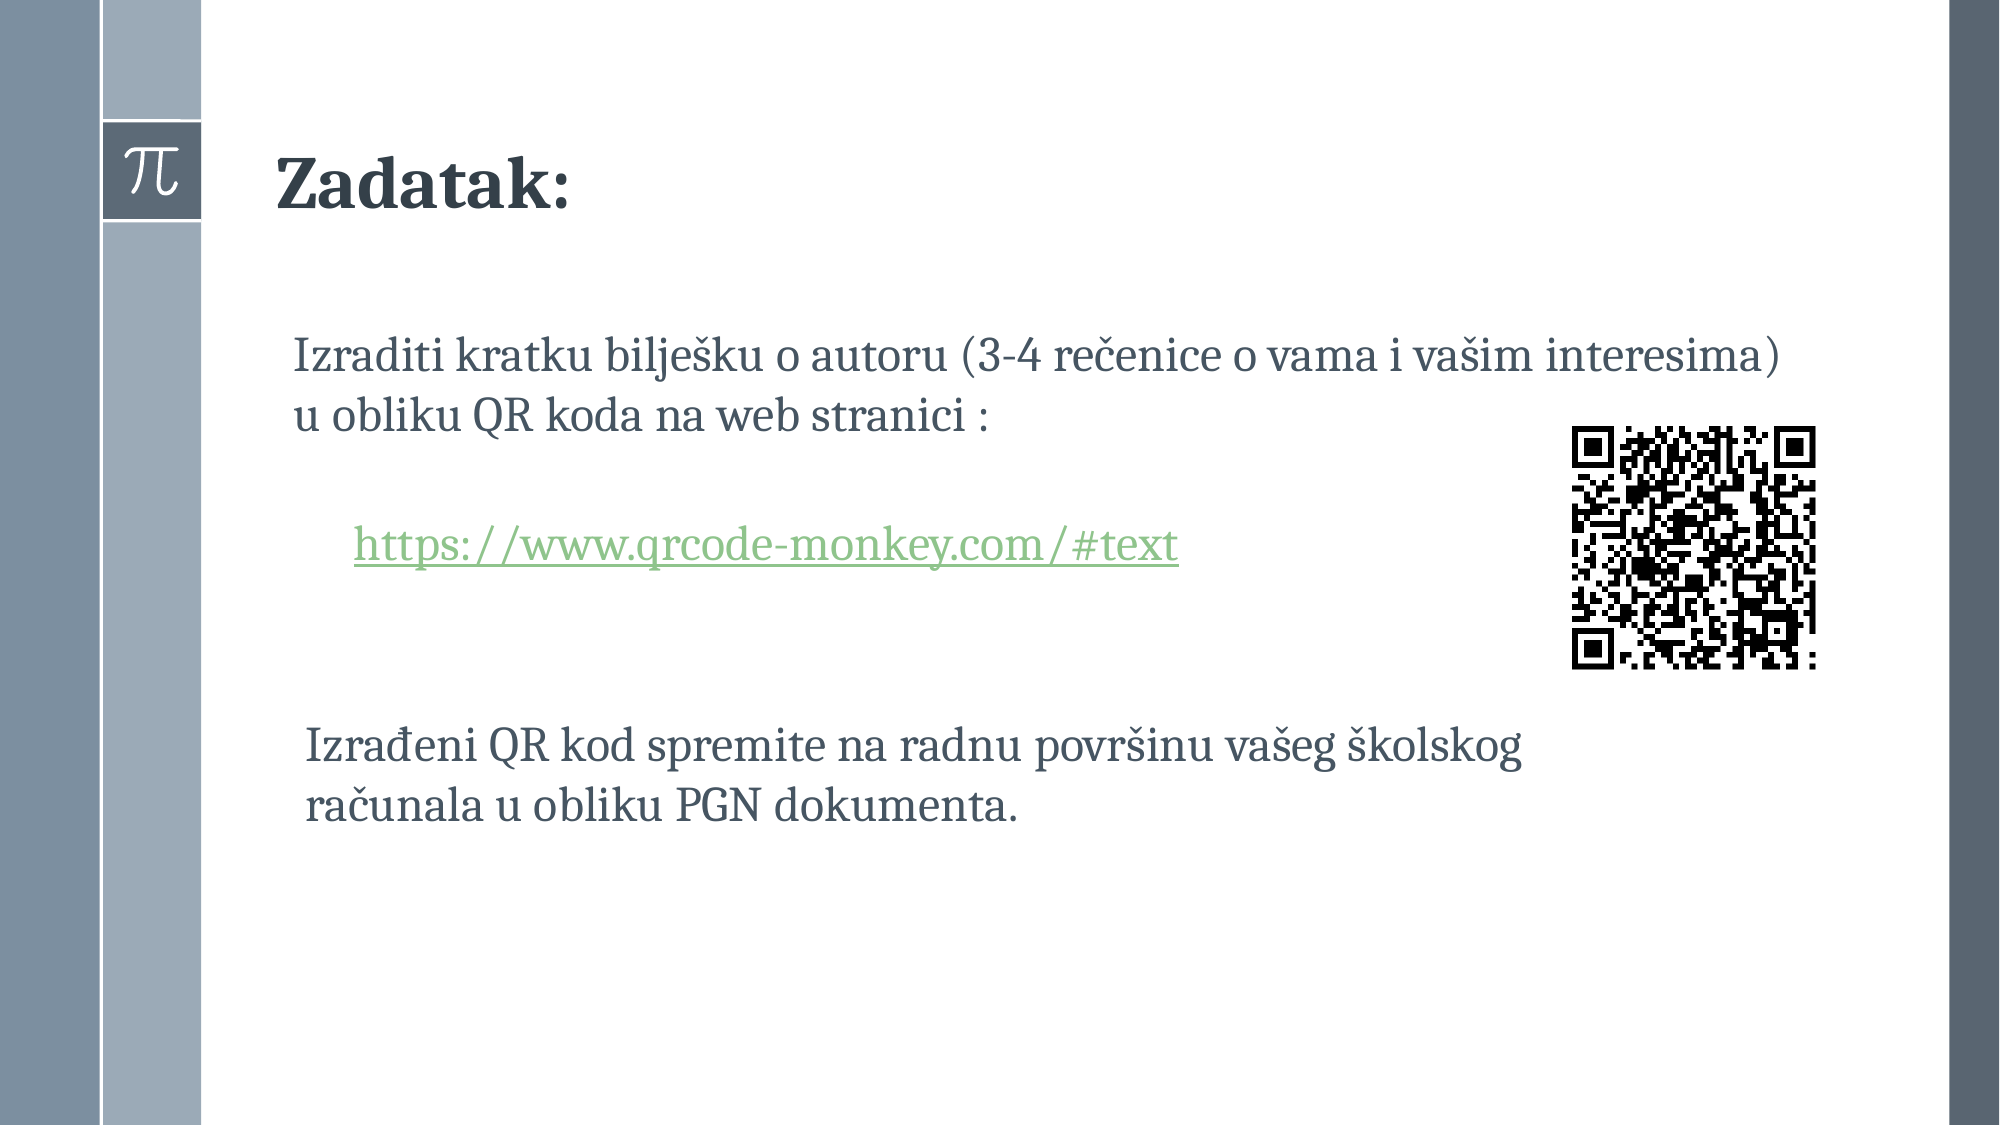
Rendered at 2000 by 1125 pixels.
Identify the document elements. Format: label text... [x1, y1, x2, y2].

text_box Zadatak: [261, 29, 1866, 233]
text_box https://www.qrcode-monkey.com/#text [339, 503, 1194, 639]
picture [1566, 420, 1821, 675]
text_box Izraditi kratku bilješku o autoru (3-4 rečenice o vama i vašim interesima) u obliku QR koda na web stranici : [279, 314, 1815, 450]
text_box Izrađeni QR kod spremite na radnu površinu vašeg školskog računala u obliku PGN dokumenta. [290, 704, 1614, 899]
